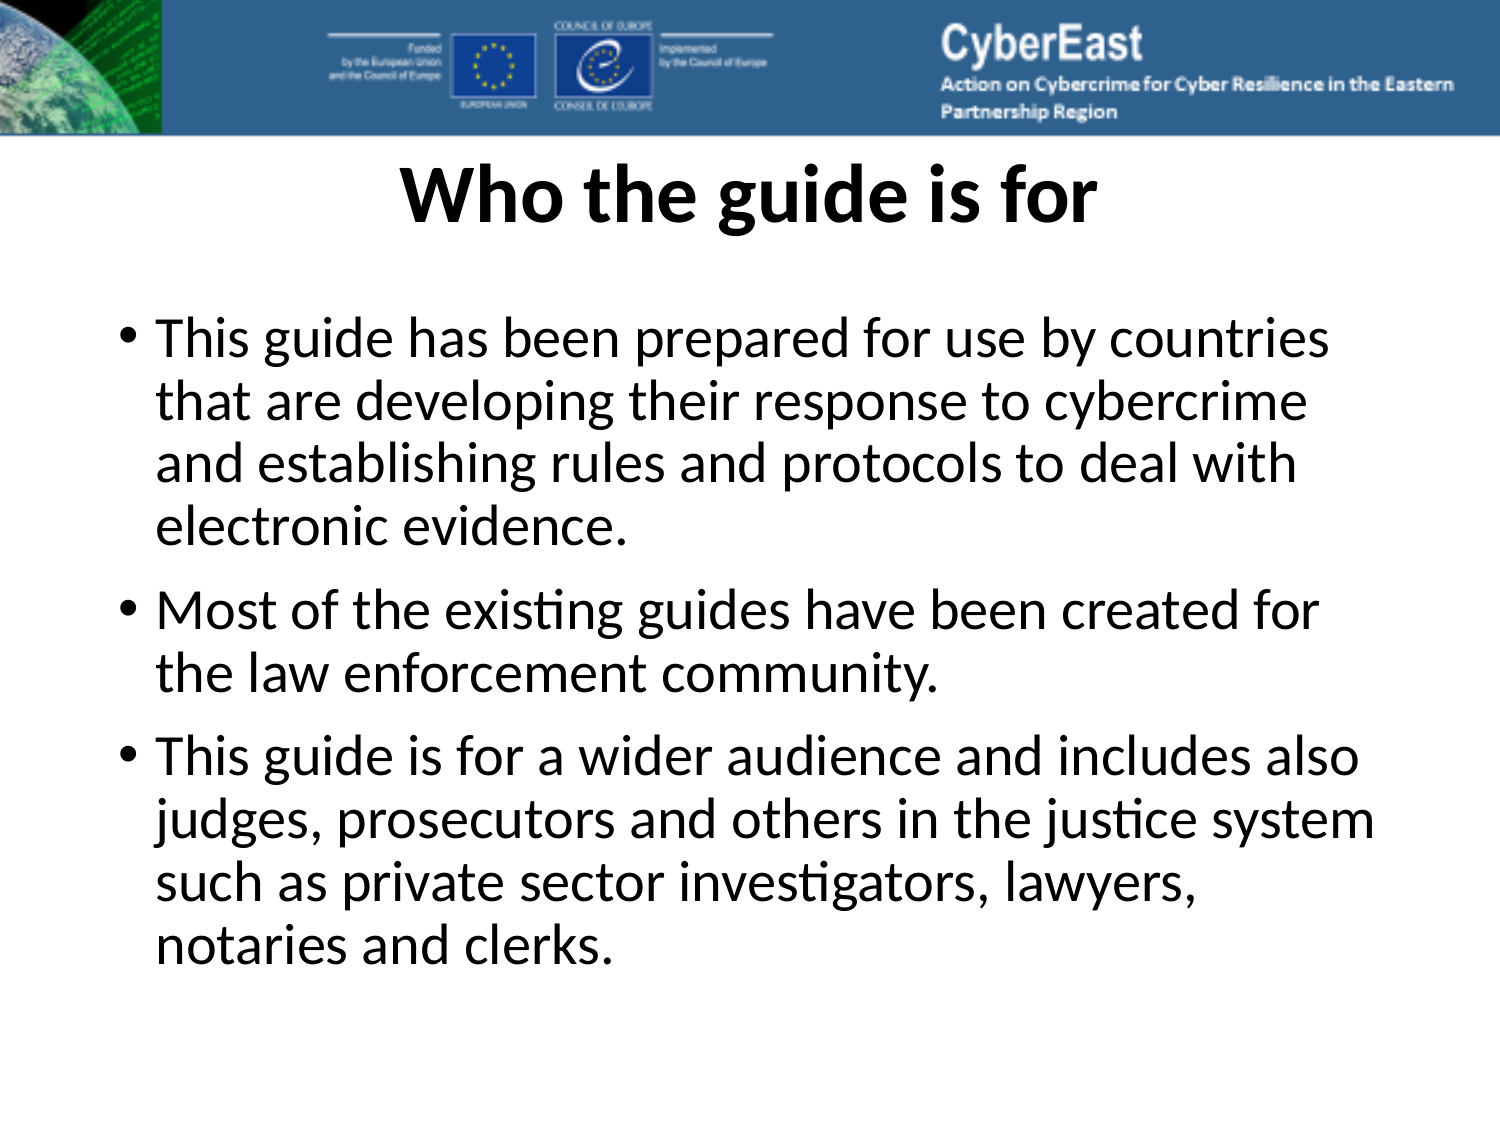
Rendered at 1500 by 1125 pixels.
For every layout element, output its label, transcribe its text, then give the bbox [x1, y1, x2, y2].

title Who the guide is for [103, 59, 1397, 299]
list This guide has been prepared for use by countries that are developing their response to cybercrime and establishing rules and protocols to deal with electronic evidence. Most of the existing guides have been created for the law enforcement community. This guide is for a wider audience and includes also judges, prosecutors and others in the justice system such as private sector investigators, lawyers, notaries and clerks. [103, 299, 1397, 1014]
picture [0, 0, 1500, 1125]
